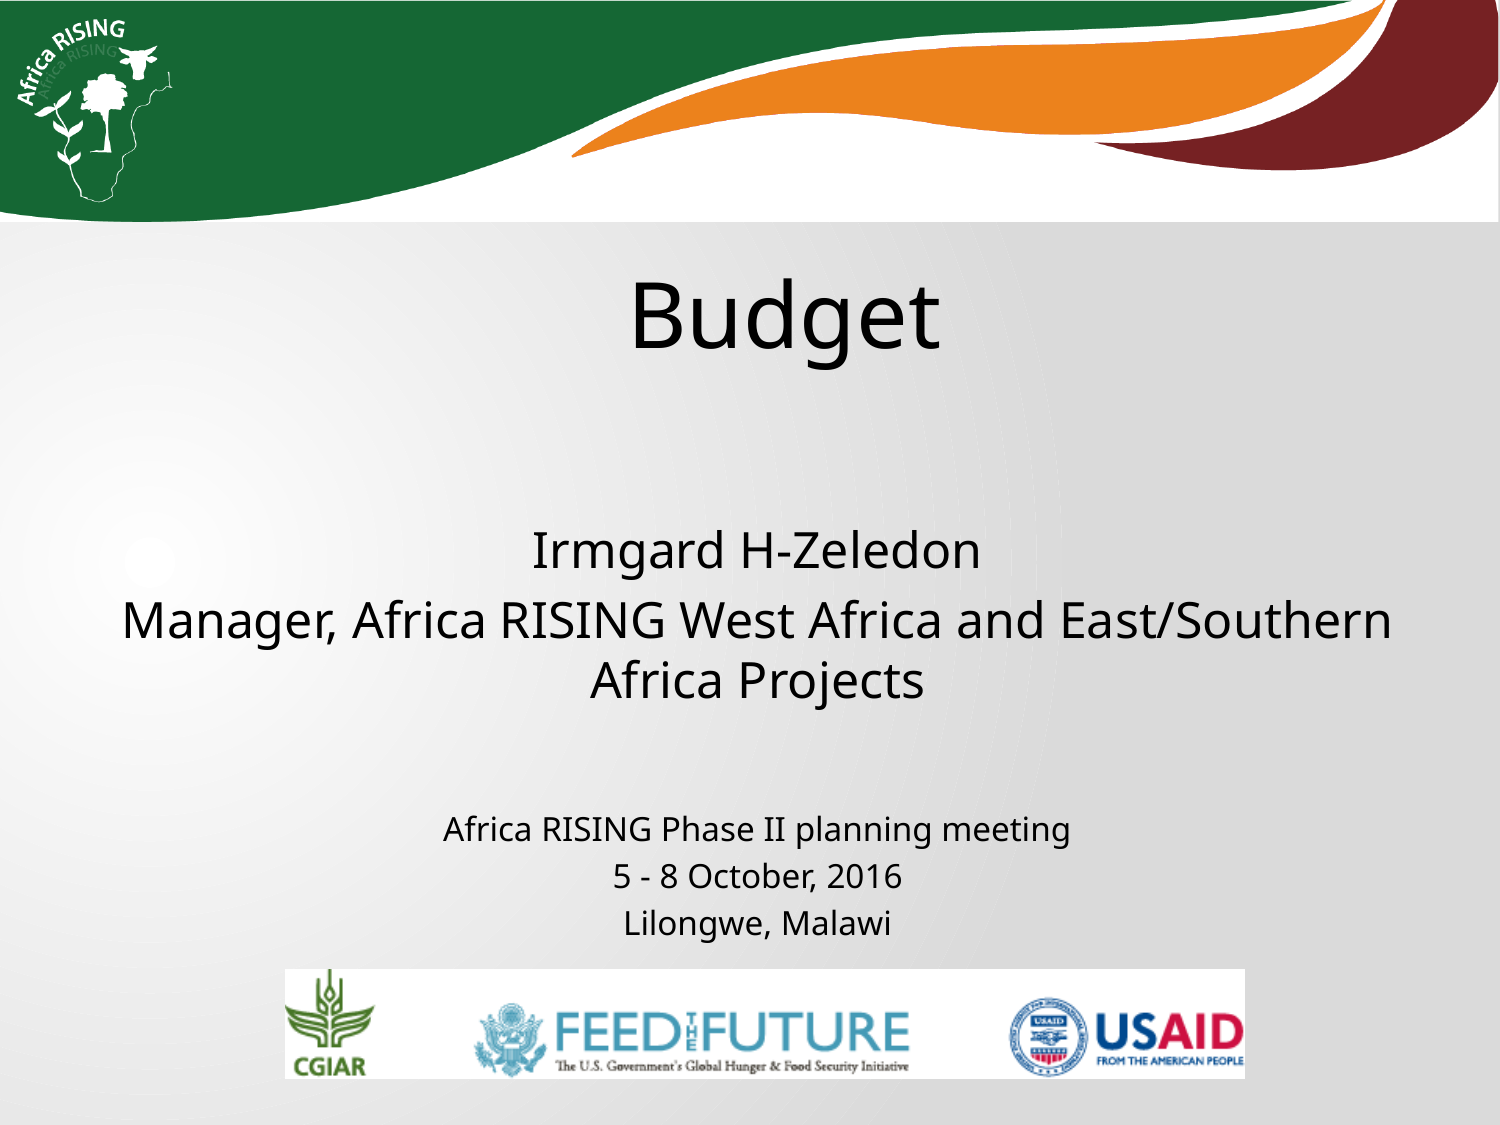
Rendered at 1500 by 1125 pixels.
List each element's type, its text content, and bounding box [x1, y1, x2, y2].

picture [285, 969, 1245, 1079]
list Budget [474, 249, 1075, 363]
picture [0, 0, 1499, 222]
text_box Irmgard H-Zeledon Manager, Africa RISING West Africa and East/Southern Africa Projects Africa RISING Phase II planning meeting 5 - 8 October, 2016 Lilongwe, Malawi [75, 511, 1422, 712]
